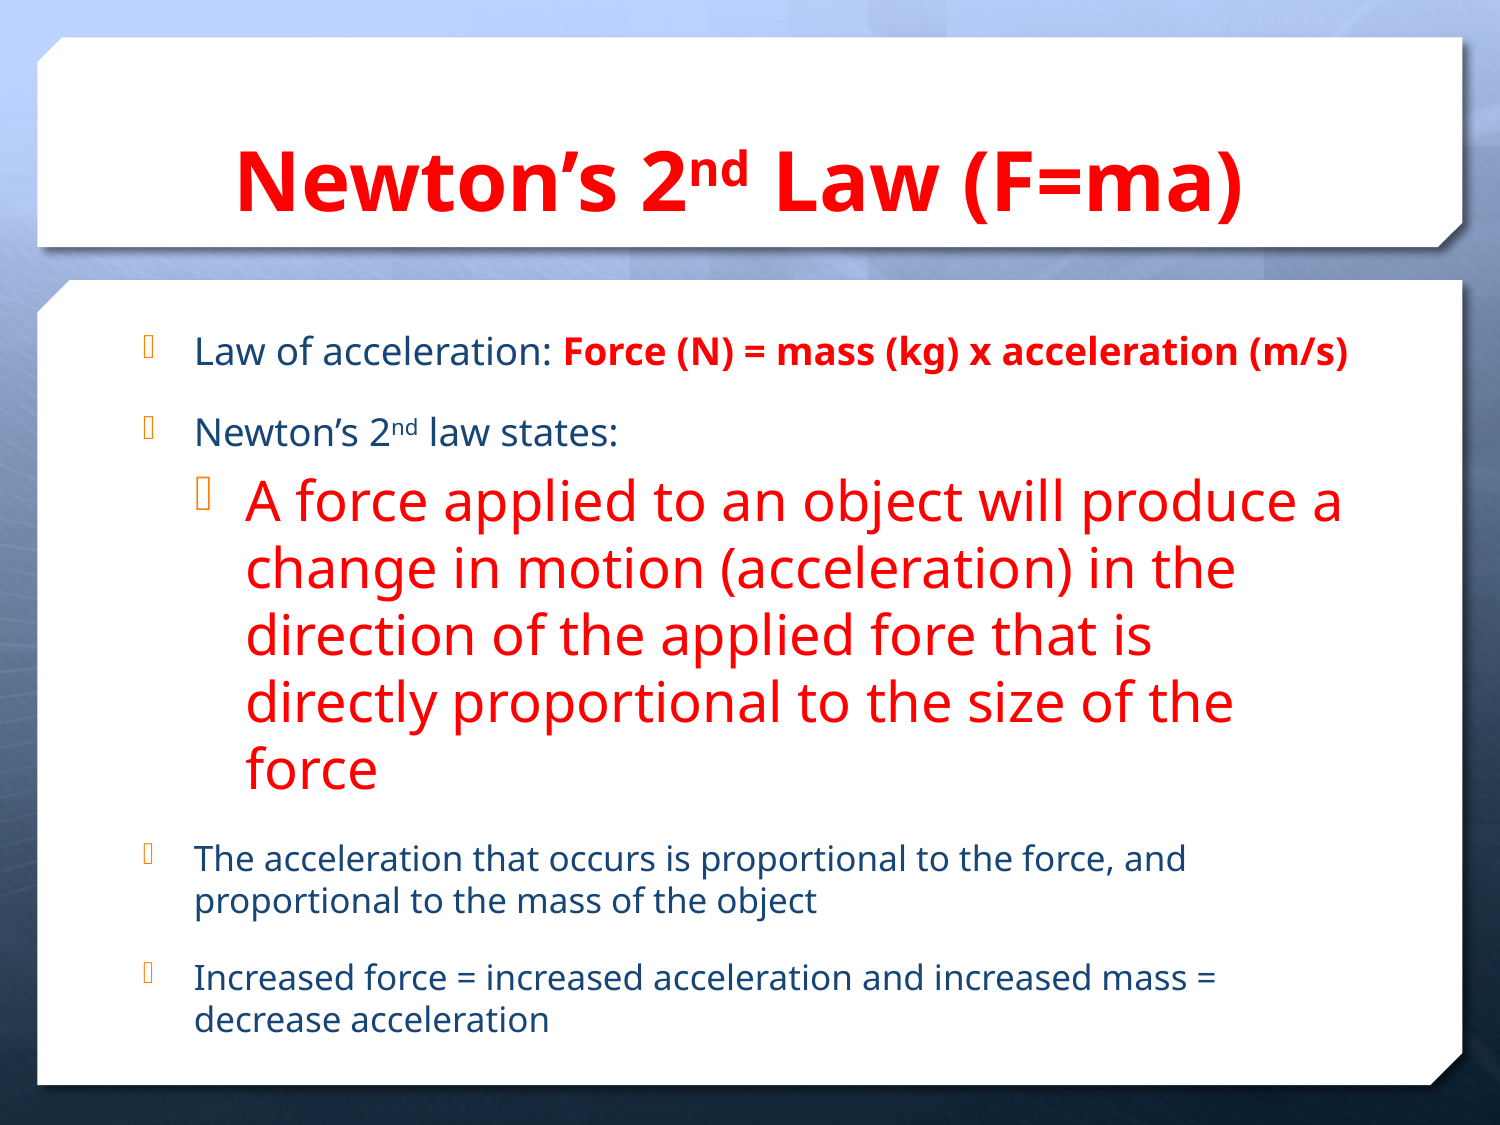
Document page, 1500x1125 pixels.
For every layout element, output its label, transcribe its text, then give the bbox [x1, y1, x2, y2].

title Newton’s 2nd Law (F=ma) [127, 48, 1372, 236]
list Law of acceleration: Force (N) = mass (kg) x acceleration (m/s) Newton’s 2nd law states: A force applied to an object will produce a change in motion (acceleration) in the direction of the applied fore that is directly proportional to the size of the force The acceleration that occurs is proportional to the force, and proportional to the mass of the object Increased force = increased acceleration and increased mass = decrease acceleration [127, 319, 1372, 1079]
